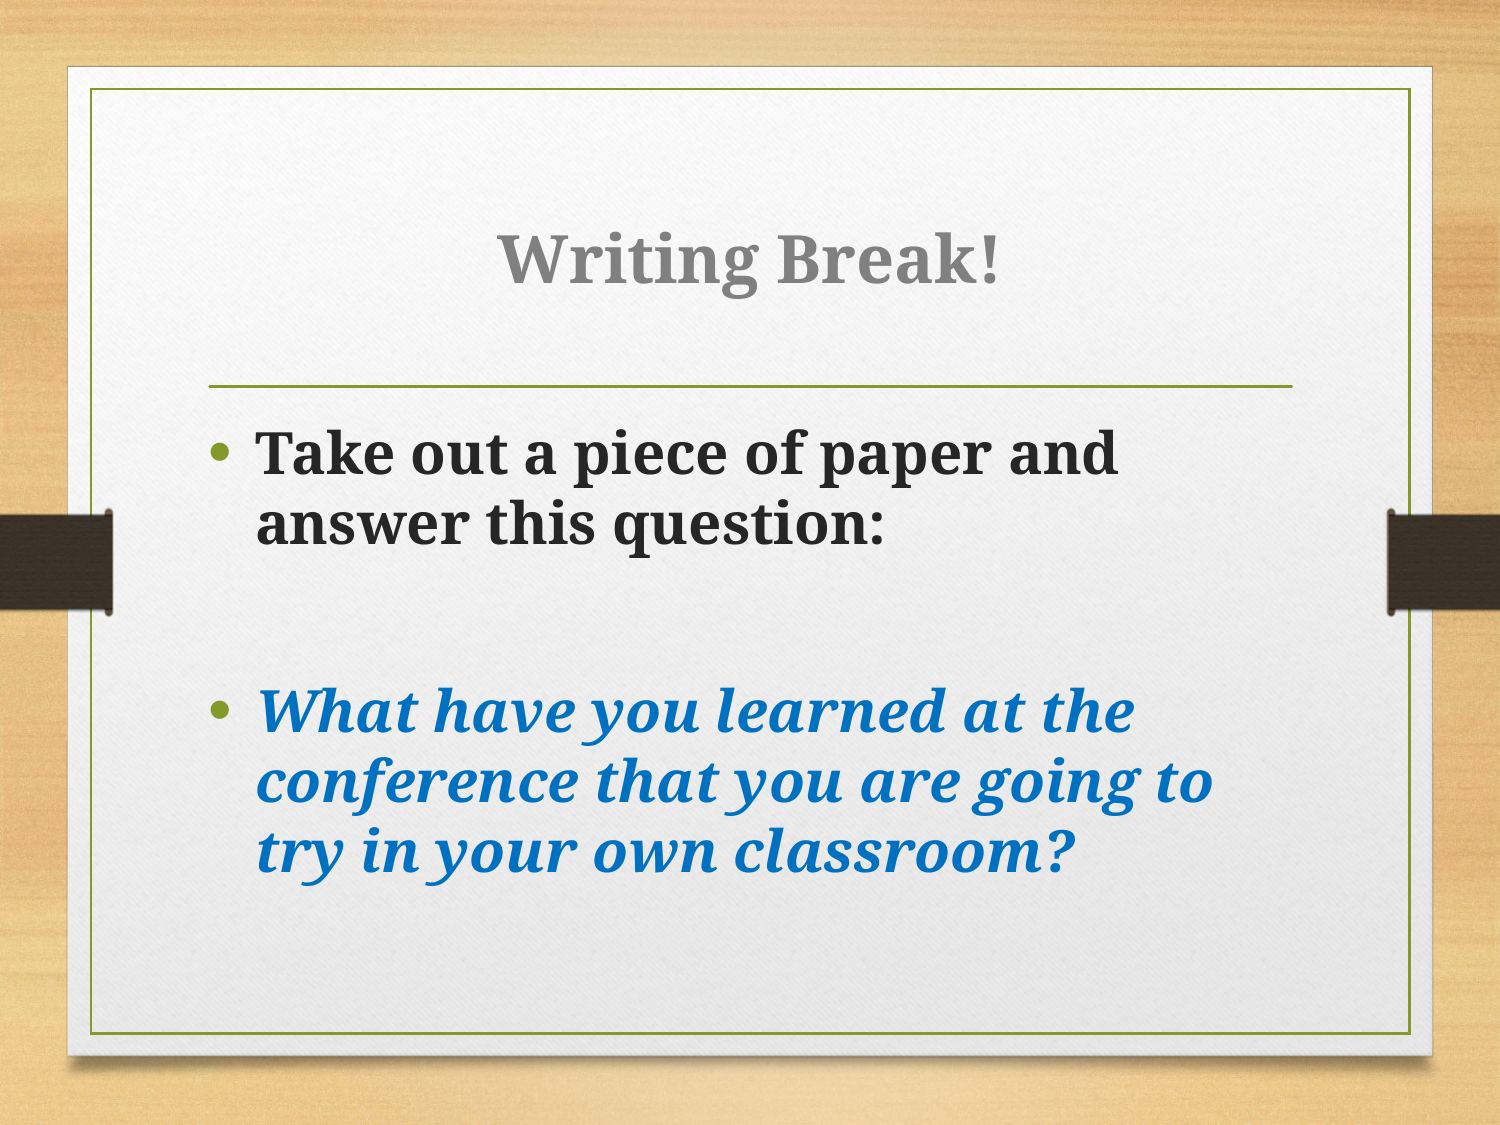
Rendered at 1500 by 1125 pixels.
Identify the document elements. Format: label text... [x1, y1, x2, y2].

picture [0, 0, 1500, 1125]
list Take out a piece of paper and answer this question: What have you learned at the conference that you are going to try in your own classroom? [193, 408, 1309, 974]
title Writing Break! [193, 150, 1309, 365]
